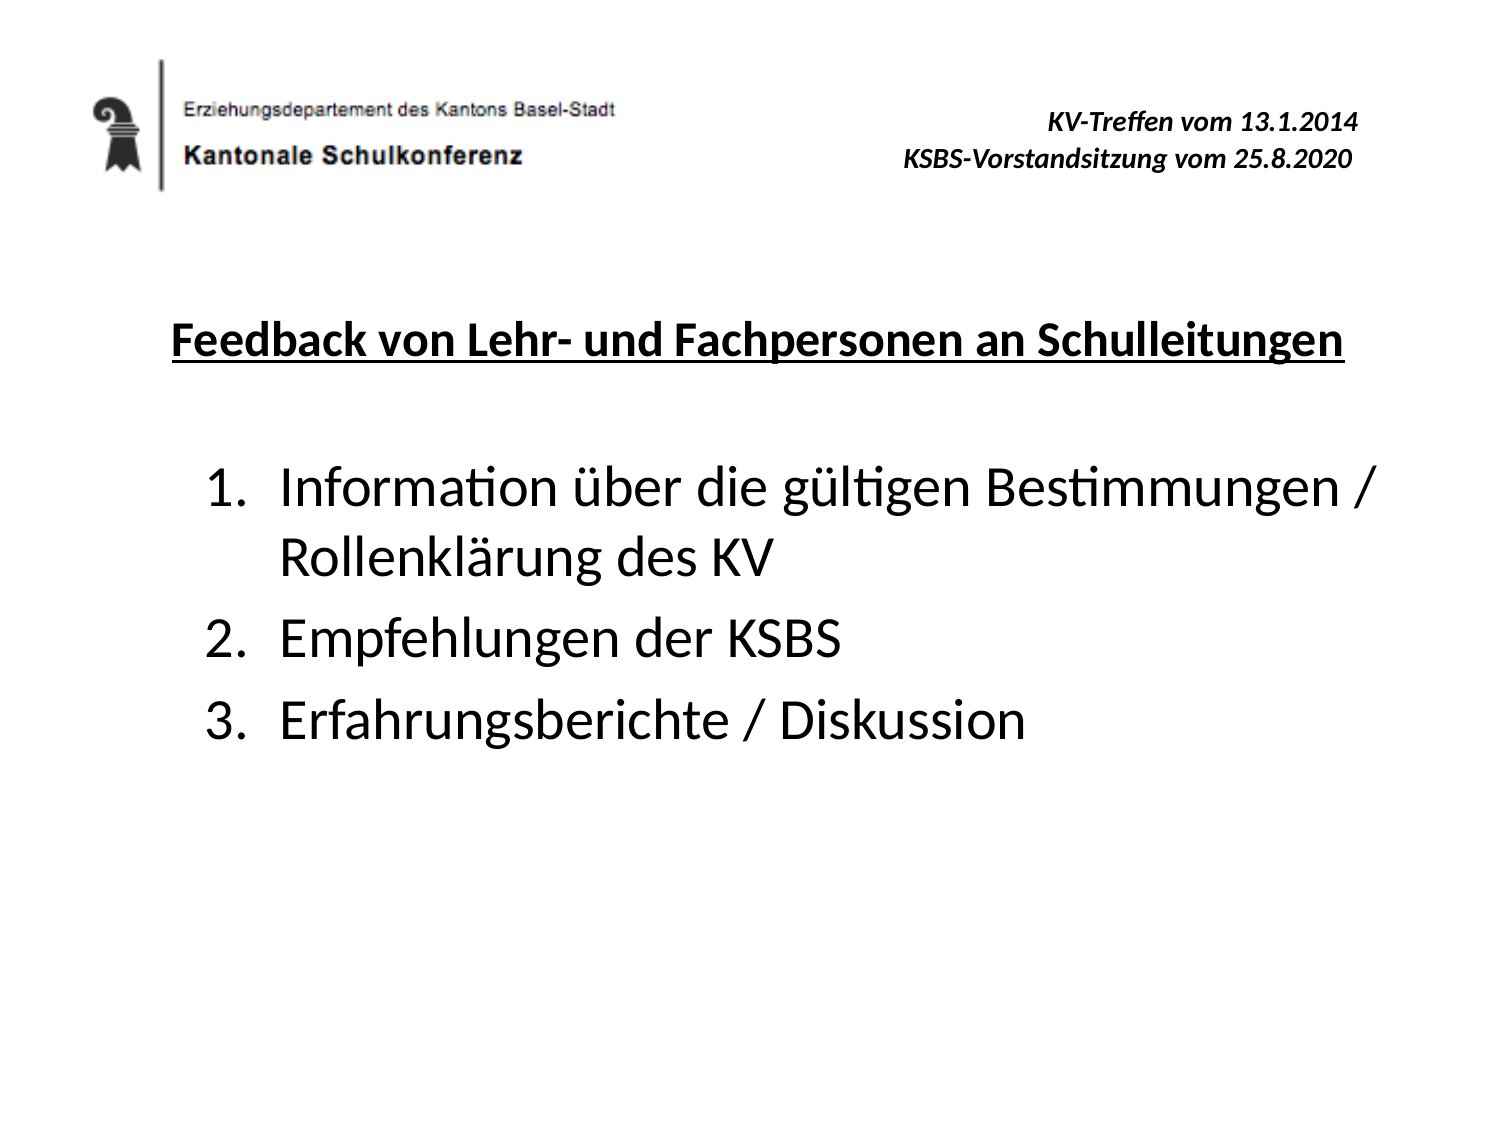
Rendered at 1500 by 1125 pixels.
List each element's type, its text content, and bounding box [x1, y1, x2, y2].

title KV-Treffen vom 13.1.2014 KSBS-Vorstandsitzung vom 25.8.2020 [639, 39, 1433, 229]
subtitle Feedback von Lehr- und Fachpersonen an Schulleitungen Information über die gültigen Bestimmungen / Rollenklärung des KV Empfehlungen der KSBS Erfahrungsberichte / Diskussion [39, 229, 1477, 1095]
picture [73, 39, 637, 230]
